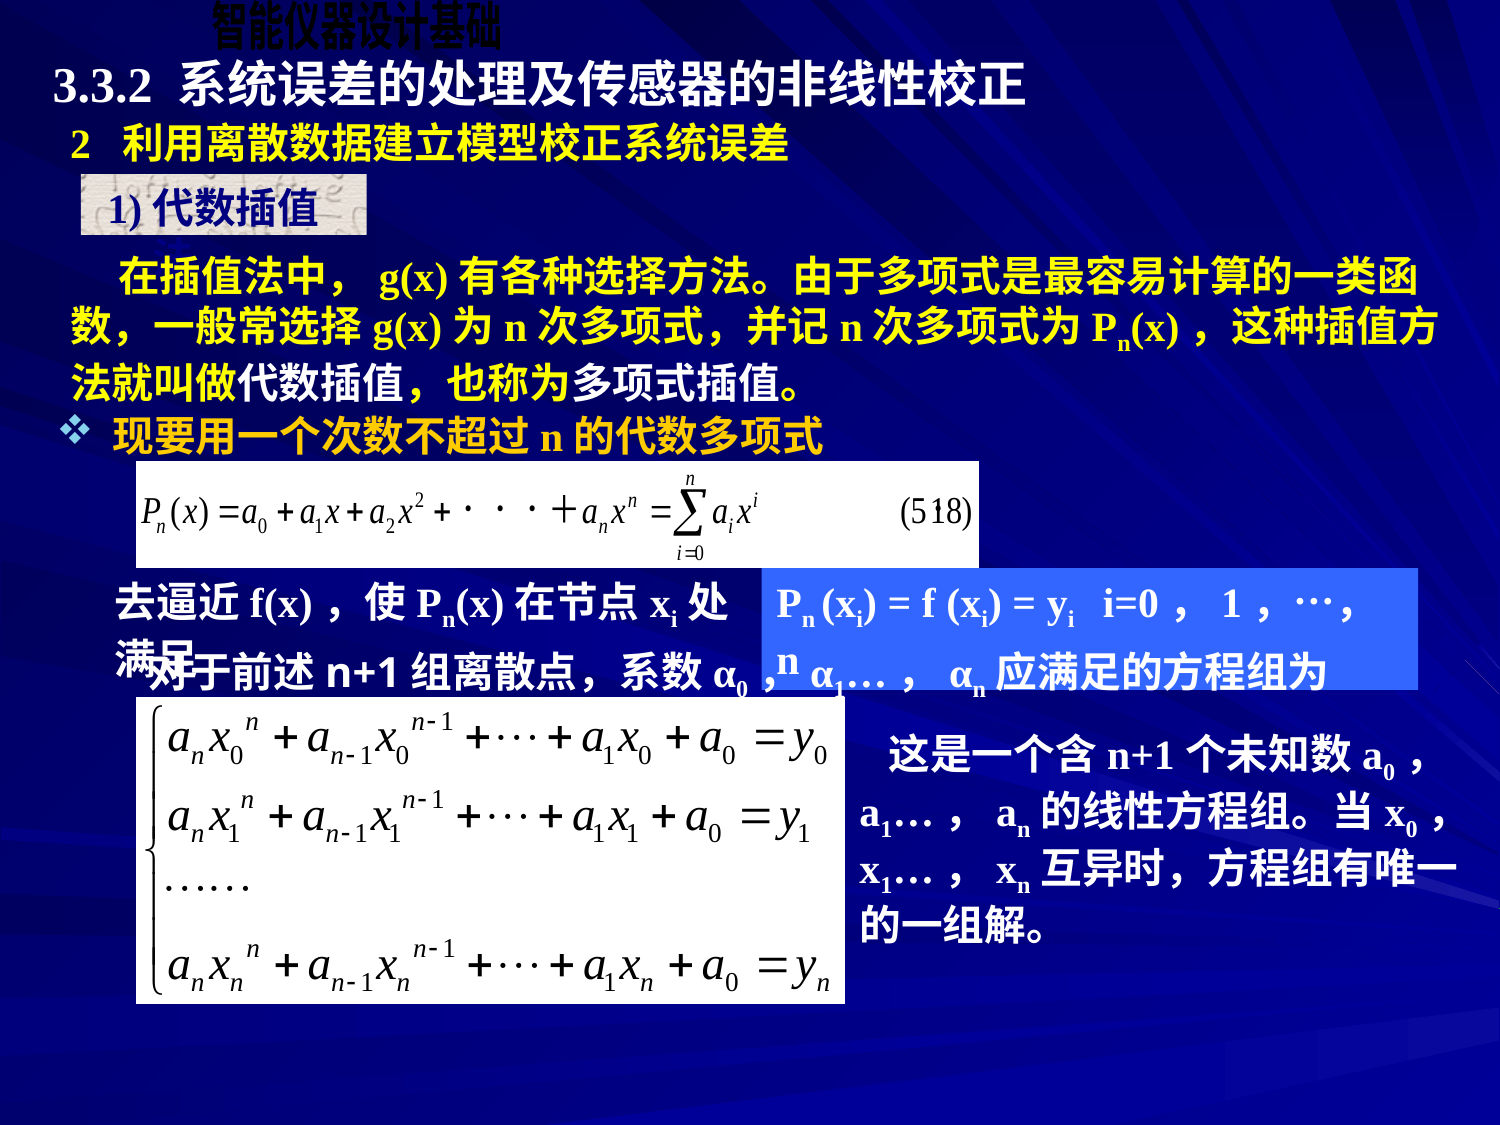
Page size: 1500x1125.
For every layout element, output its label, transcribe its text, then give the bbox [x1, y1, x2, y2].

text_box 对于前述n+1组离散点，系数α0，α1…，αn应满足的方程组为 [88, 638, 1352, 710]
text_box 1)代数插值法 [80, 174, 367, 235]
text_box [135, 696, 845, 1005]
text_box Pn (xi) = f (xi) = yi i=0，1，…，n [761, 568, 1419, 690]
text_box 这是一个含n+1个未知数a0，a1…，an的线性方程组。当x0，x1…，xn互异时，方程组有唯一的一组解。 [849, 720, 1489, 957]
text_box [135, 460, 979, 569]
text_box 去逼近f(x)，使Pn(x)在节点xi处满足 [100, 568, 761, 638]
text_box 在插值法中，g(x)有各种选择方法。由于多项式是最容易计算的一类函数，一般常选择g(x)为n次多项式，并记n次多项式为Pn(x)，这种插值方法就叫做代数插值，也称为多项式插值。 [55, 242, 1467, 414]
text_box 2 利用离散数据建立模型校正系统误差 [55, 121, 812, 174]
text_box 现要用一个次数不超过n的代数多项式 [41, 401, 1246, 475]
text_box 3.3.2 系统误差的处理及传感器的非线性校正 [37, 45, 1351, 121]
